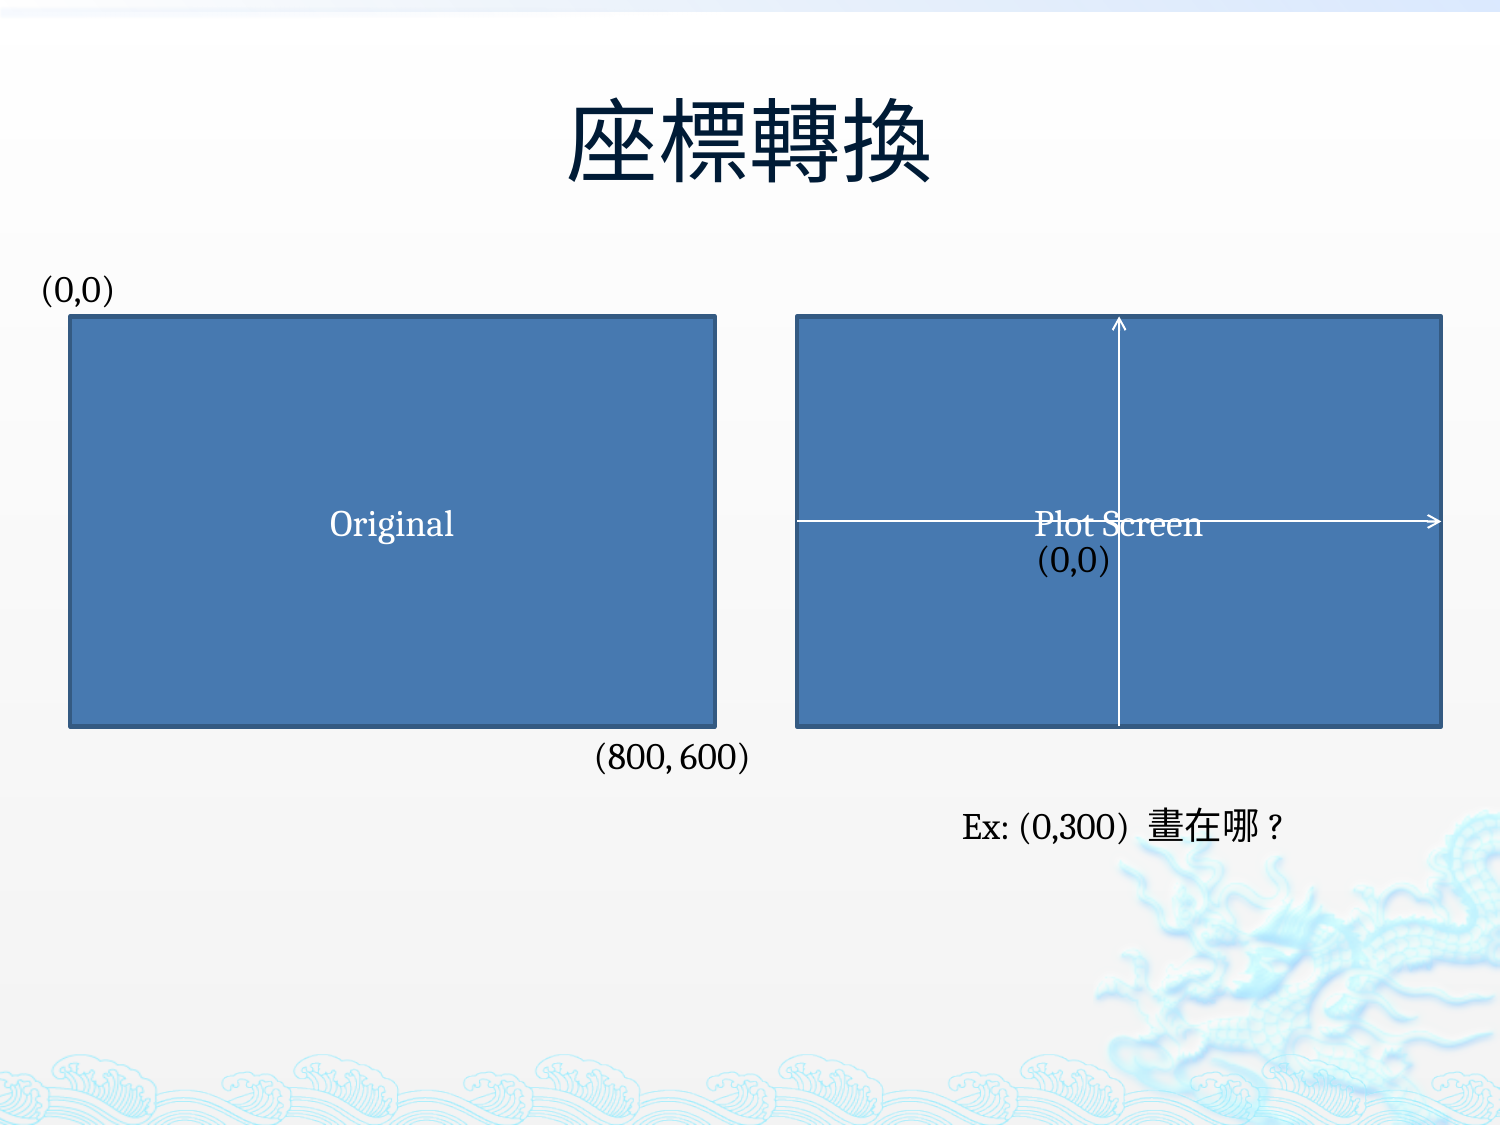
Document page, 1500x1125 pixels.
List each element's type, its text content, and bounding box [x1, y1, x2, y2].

title 座標轉換 [75, 45, 1425, 233]
text_box Ex: (0,300) 畫在哪? [947, 794, 1300, 855]
text_box Original [68, 314, 717, 729]
text_box Plot Screen [795, 314, 1443, 729]
text_box (0,0) [1021, 527, 1127, 588]
text_box (0,0) [25, 257, 131, 318]
text_box (800, 600) [579, 724, 767, 785]
